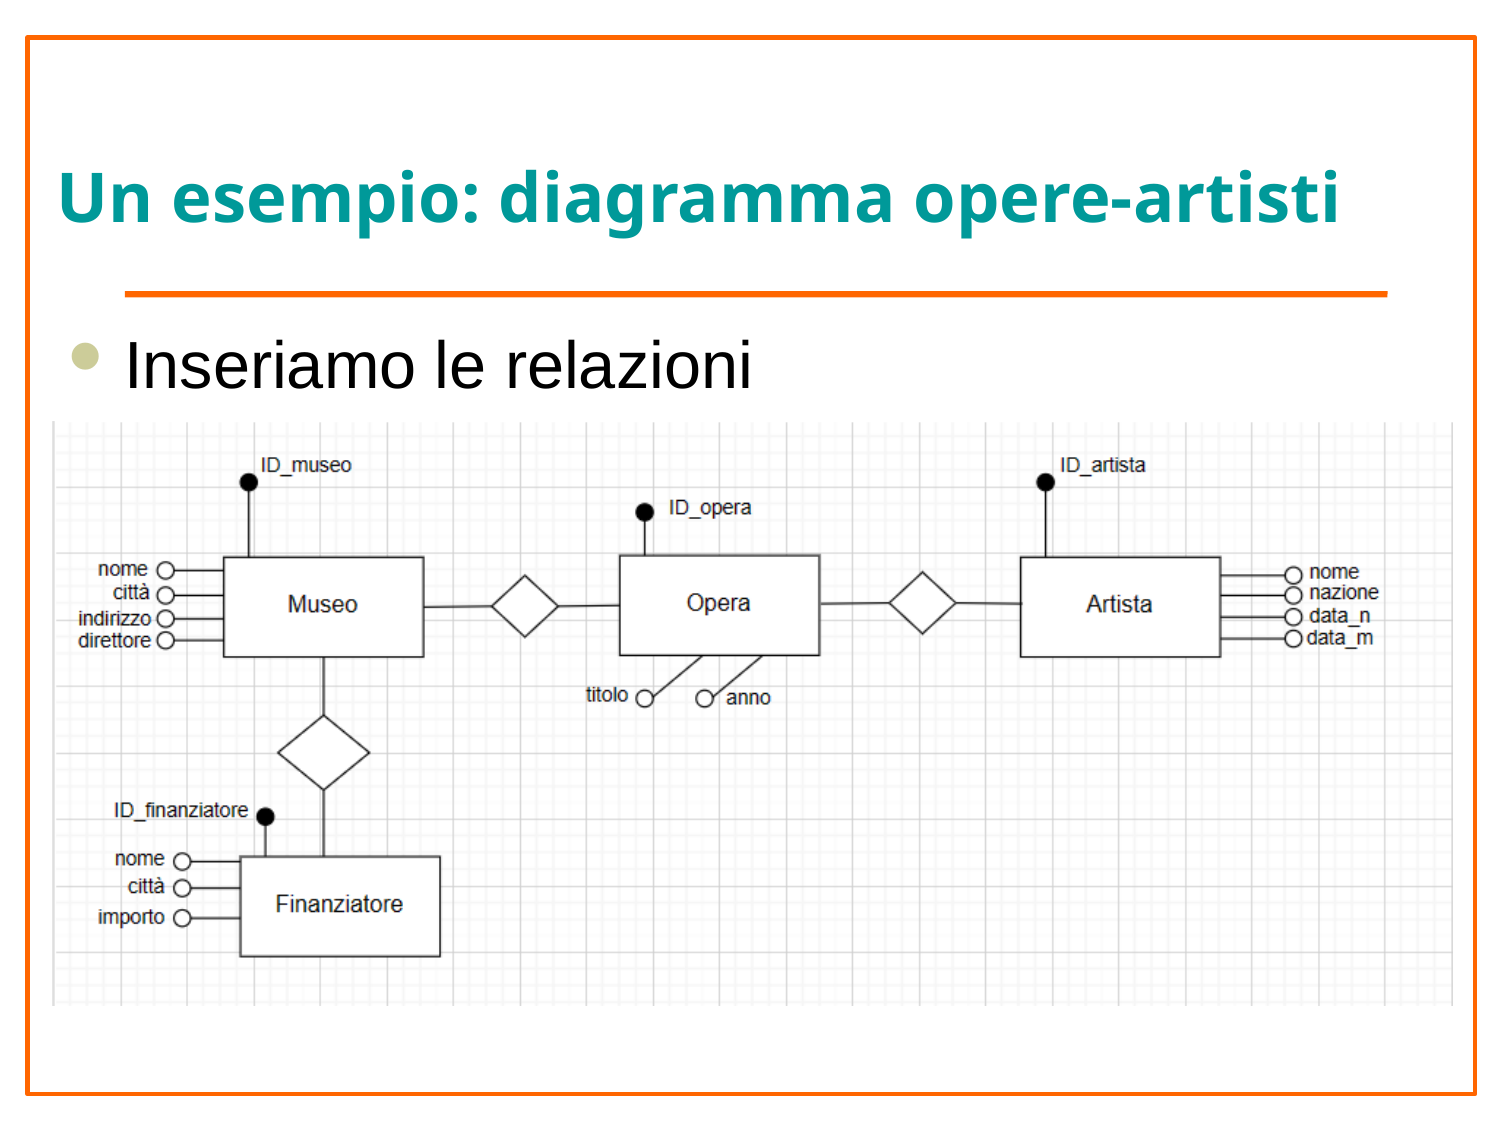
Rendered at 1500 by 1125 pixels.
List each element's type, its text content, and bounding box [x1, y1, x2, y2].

title Un esempio: diagramma opere-artisti [41, 87, 1483, 244]
text_box Inseriamo le relazioni [52, 314, 1483, 422]
picture [51, 420, 1453, 1006]
